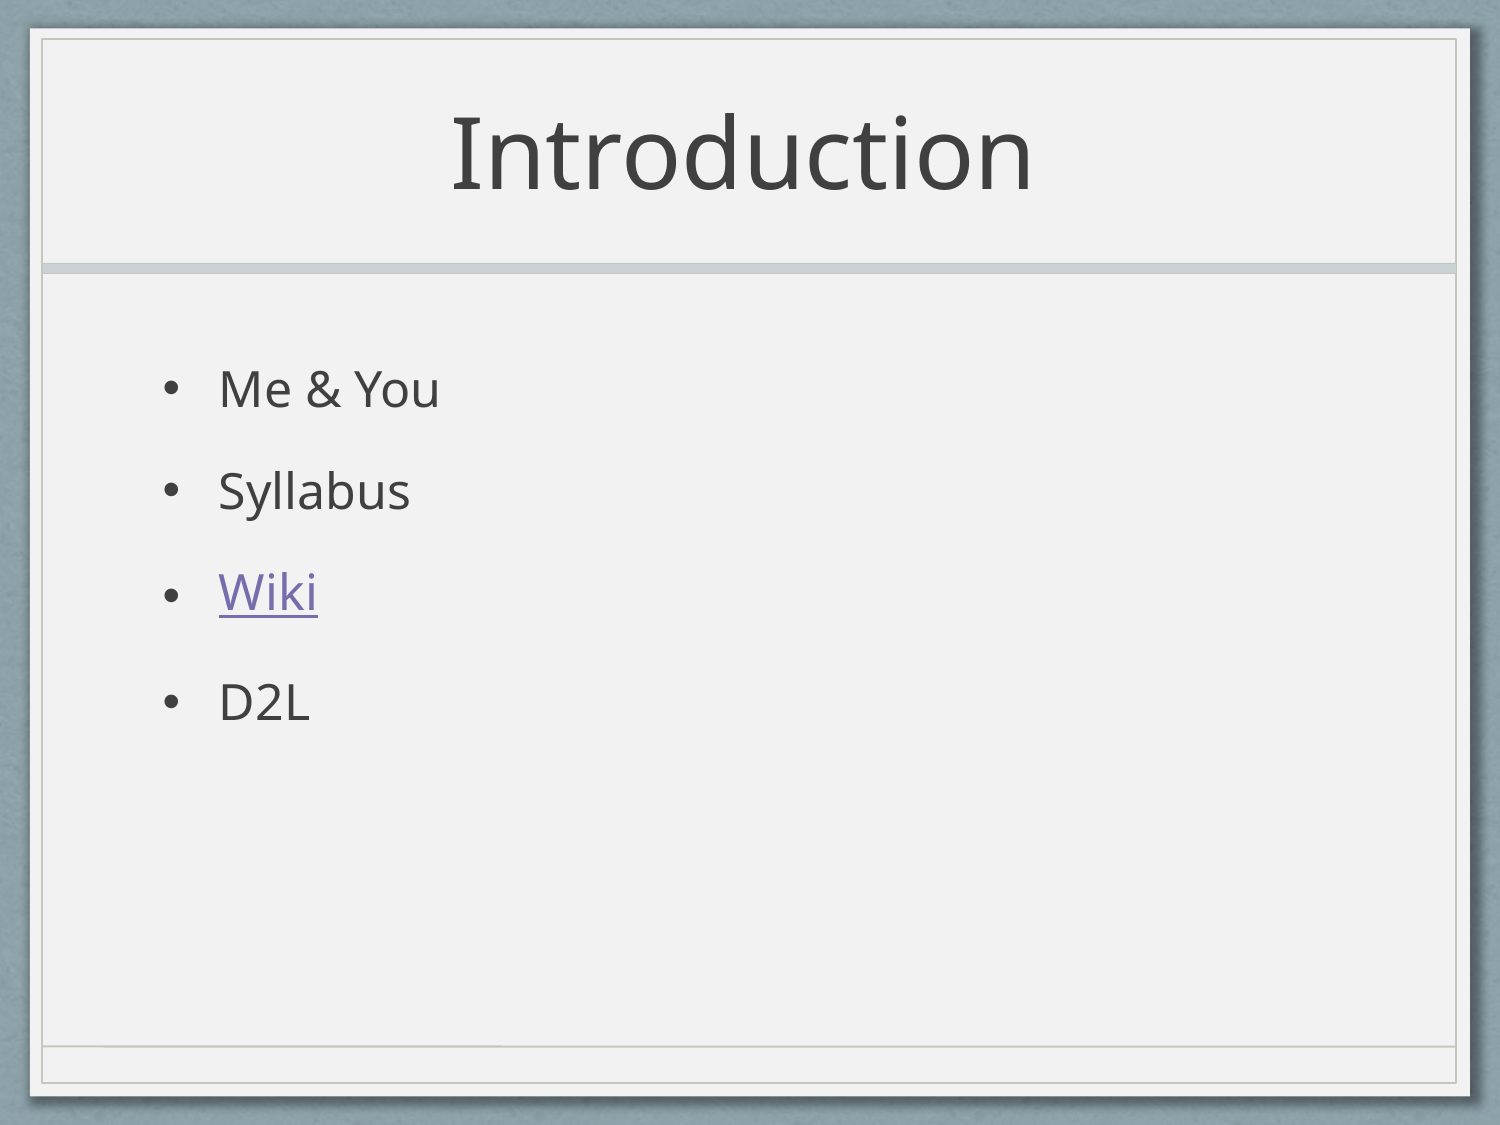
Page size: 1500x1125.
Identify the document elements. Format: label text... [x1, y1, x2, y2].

list Me & You Syllabus Wiki D2L [147, 350, 1353, 995]
title Introduction [147, 40, 1353, 260]
